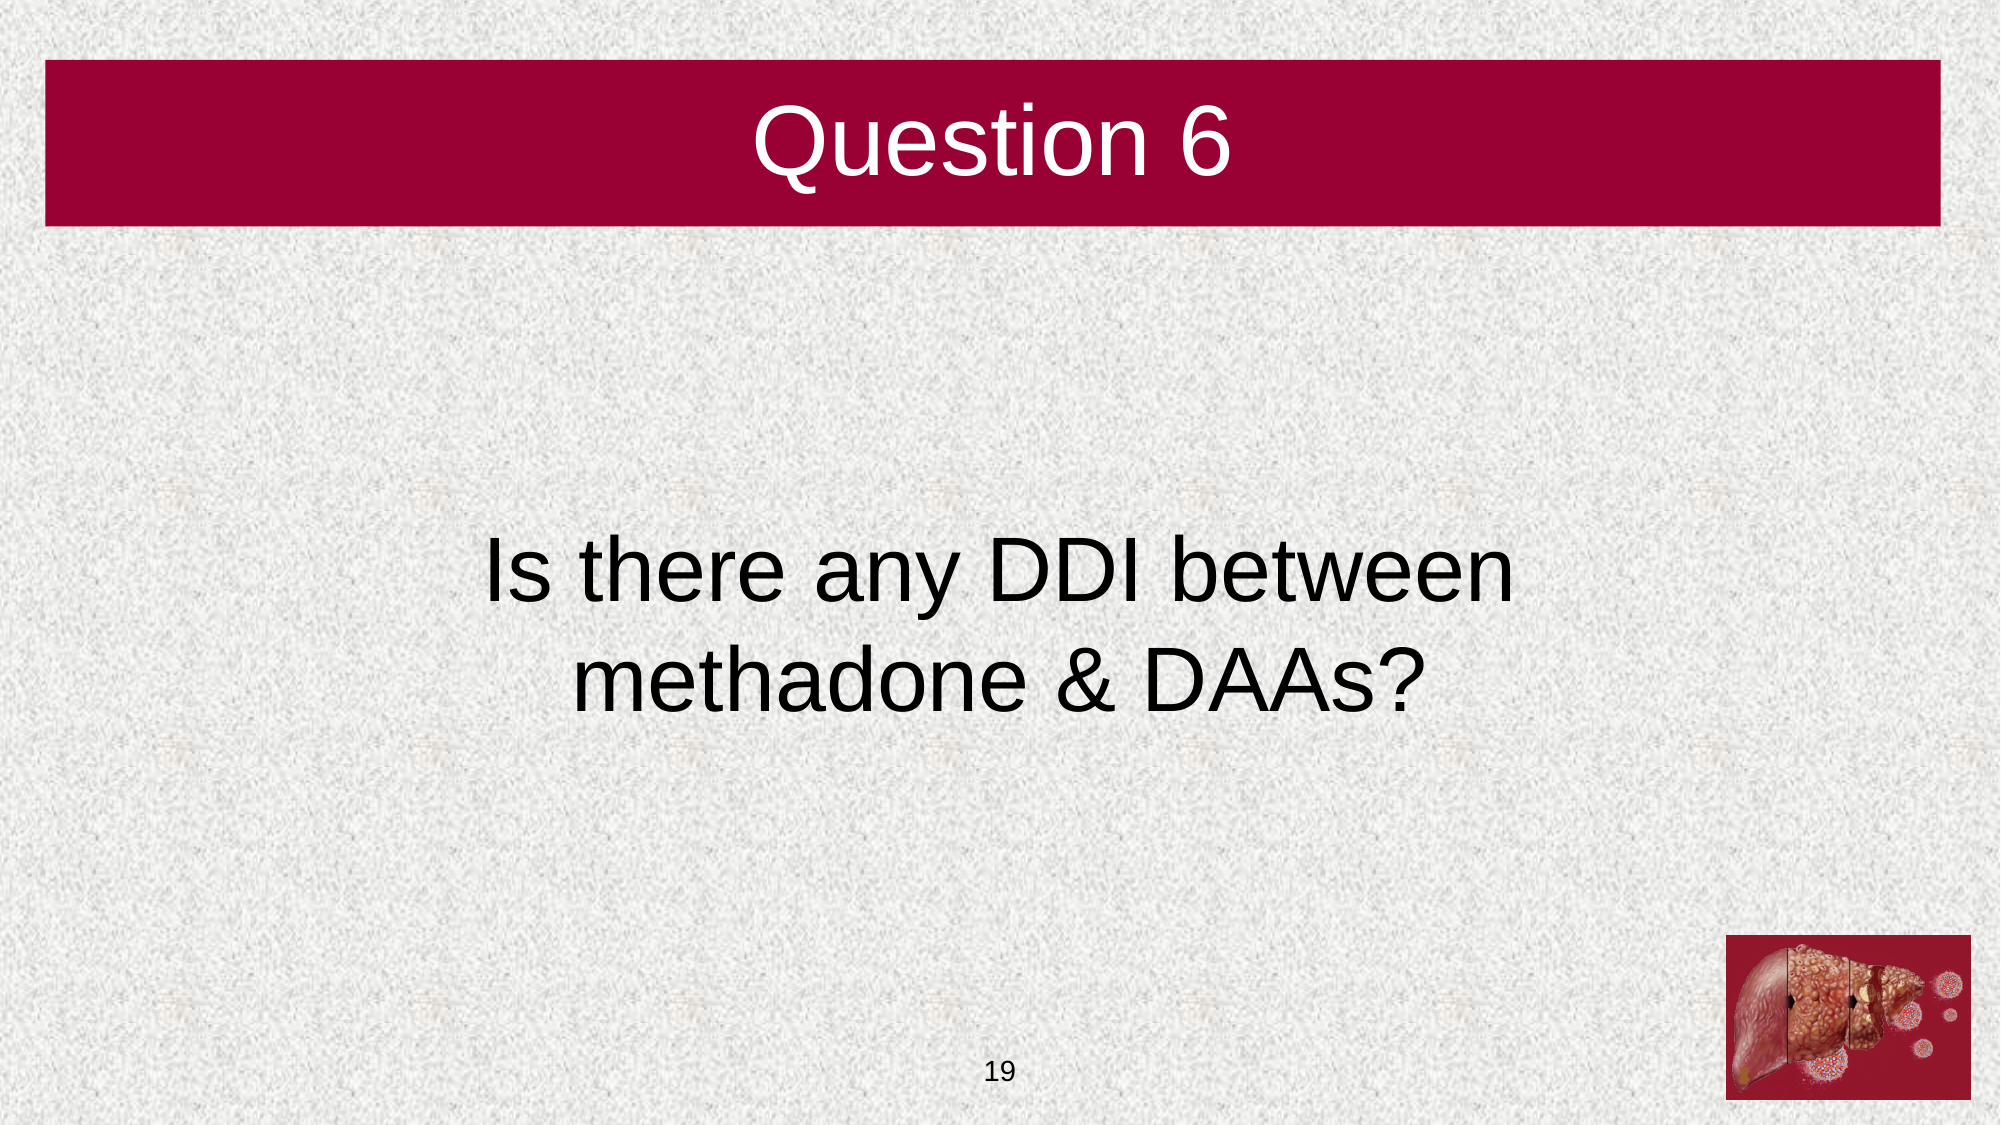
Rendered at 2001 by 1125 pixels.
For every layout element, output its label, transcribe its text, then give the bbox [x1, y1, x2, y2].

picture [0, 0, 2001, 1125]
list Is there any DDI between methadone & DAAs? [326, 501, 1674, 765]
title Question 6 [45, 59, 1941, 227]
slide_number 19 [774, 1039, 1225, 1100]
